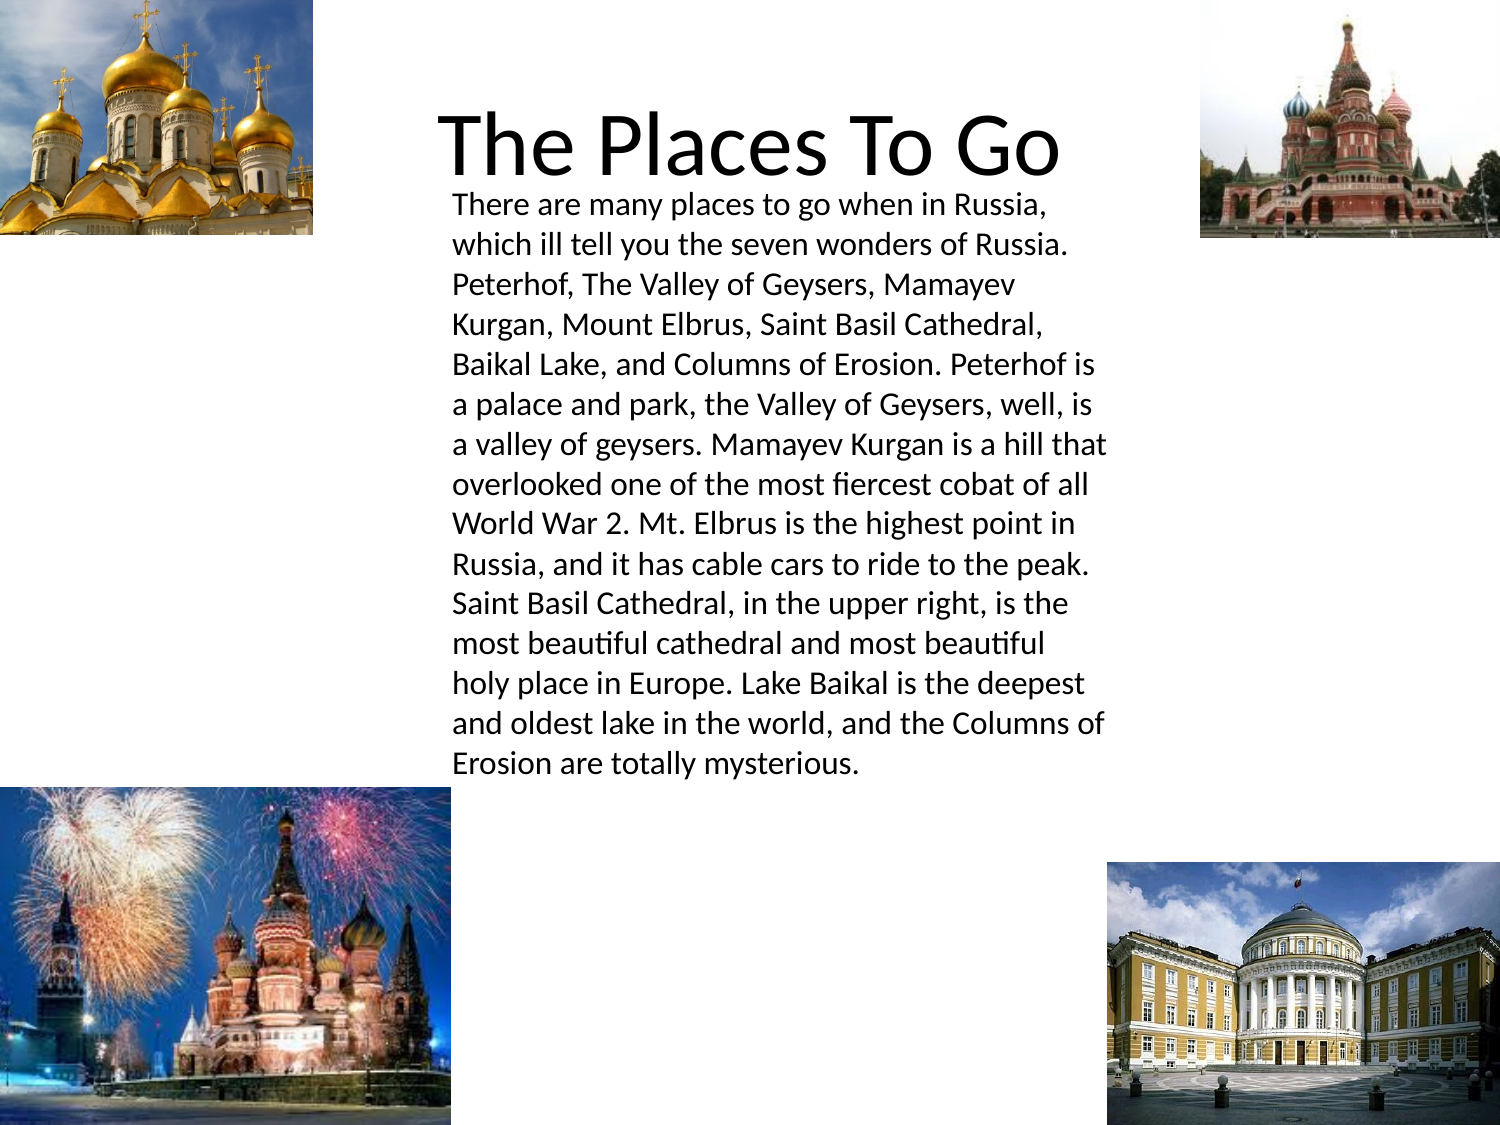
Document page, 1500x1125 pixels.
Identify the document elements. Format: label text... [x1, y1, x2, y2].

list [0, 0, 313, 235]
title The Places To Go [316, 45, 1194, 233]
picture [1199, 0, 1500, 239]
text_box There are many places to go when in Russia, which ill tell you the seven wonders of Russia. Peterhof, The Valley of Geysers, Mamayev Kurgan, Mount Elbrus, Saint Basil Cathedral, Baikal Lake, and Columns of Erosion. Peterhof is a palace and park, the Valley of Geysers, well, is a valley of geysers. Mamayev Kurgan is a hill that overlooked one of the most fiercest cobat of all World War 2. Mt. Elbrus is the highest point in Russia, and it has cable cars to ride to the peak. Saint Basil Cathedral, in the upper right, is the most beautiful cathedral and most beautiful holy place in Europe. Lake Baikal is the deepest and oldest lake in the world, and the Columns of Erosion are totally mysterious. [437, 174, 1125, 1059]
picture [0, 787, 451, 1125]
picture [1106, 862, 1500, 1125]
